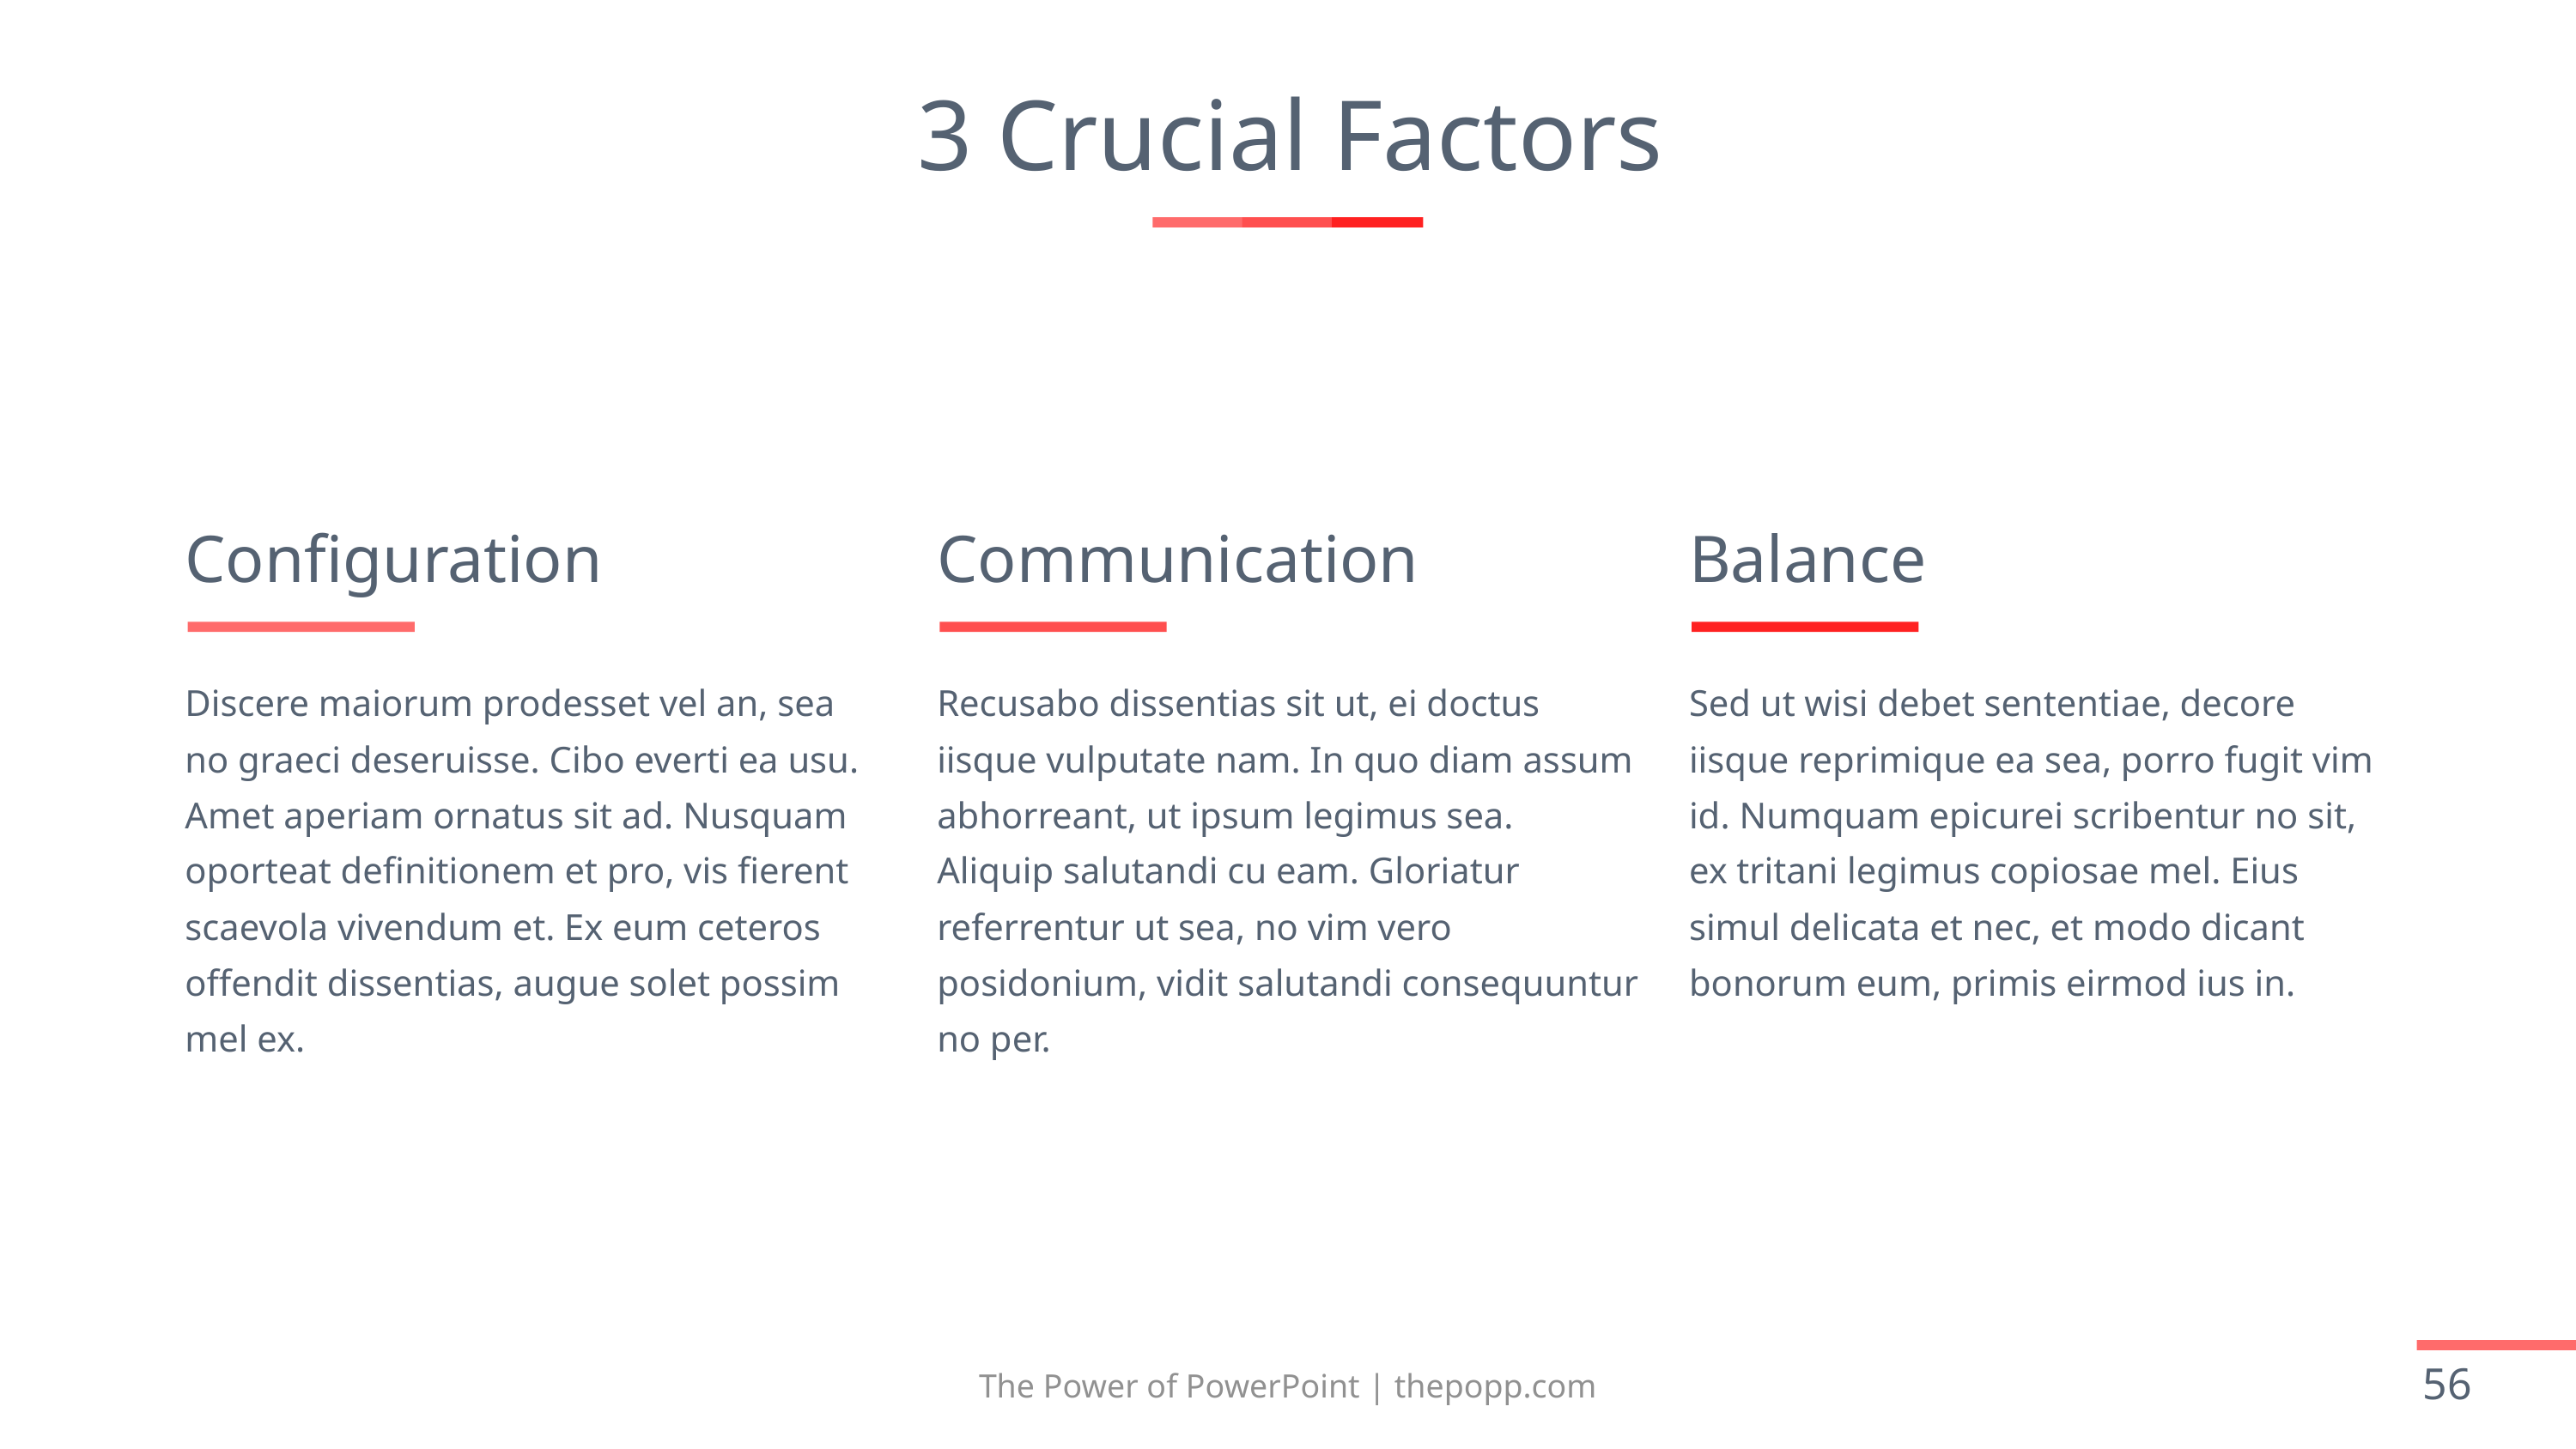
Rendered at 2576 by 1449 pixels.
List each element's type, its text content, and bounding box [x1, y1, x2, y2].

footer The Power of PowerPoint | thepopp.com [853, 1349, 1723, 1427]
slide_number 56 [2409, 1351, 2576, 1421]
list Communication [924, 504, 1652, 609]
list Recusabo dissentias sit ut, ei doctus iisque vulputate nam. In quo diam assum abhorreant, ut ipsum legimus sea. Aliquip salutandi cu eam. Gloriatur referrentur ut sea, no vim vero posidonium, vidit salutandi consequuntur no per. [924, 661, 1652, 1071]
list Discere maiorum prodesset vel an, sea no graeci deseruisse. Cibo everti ea usu. Amet aperiam ornatus sit ad. Nusquam oporteat definitionem et pro, vis fierent scaevola vivendum et. Ex eum ceteros offendit dissentias, augue solet possim mel ex. [172, 661, 900, 1071]
title 3 Crucial Factors [69, 49, 2512, 230]
list Configuration [172, 504, 900, 609]
list Balance [1676, 504, 2404, 609]
list Sed ut wisi debet sententiae, decore iisque reprimique ea sea, porro fugit vim id. Numquam epicurei scribentur no sit, ex tritani legimus copiosae mel. Eius simul delicata et nec, et modo dicant bonorum eum, primis eirmod ius in. [1676, 661, 2404, 1071]
